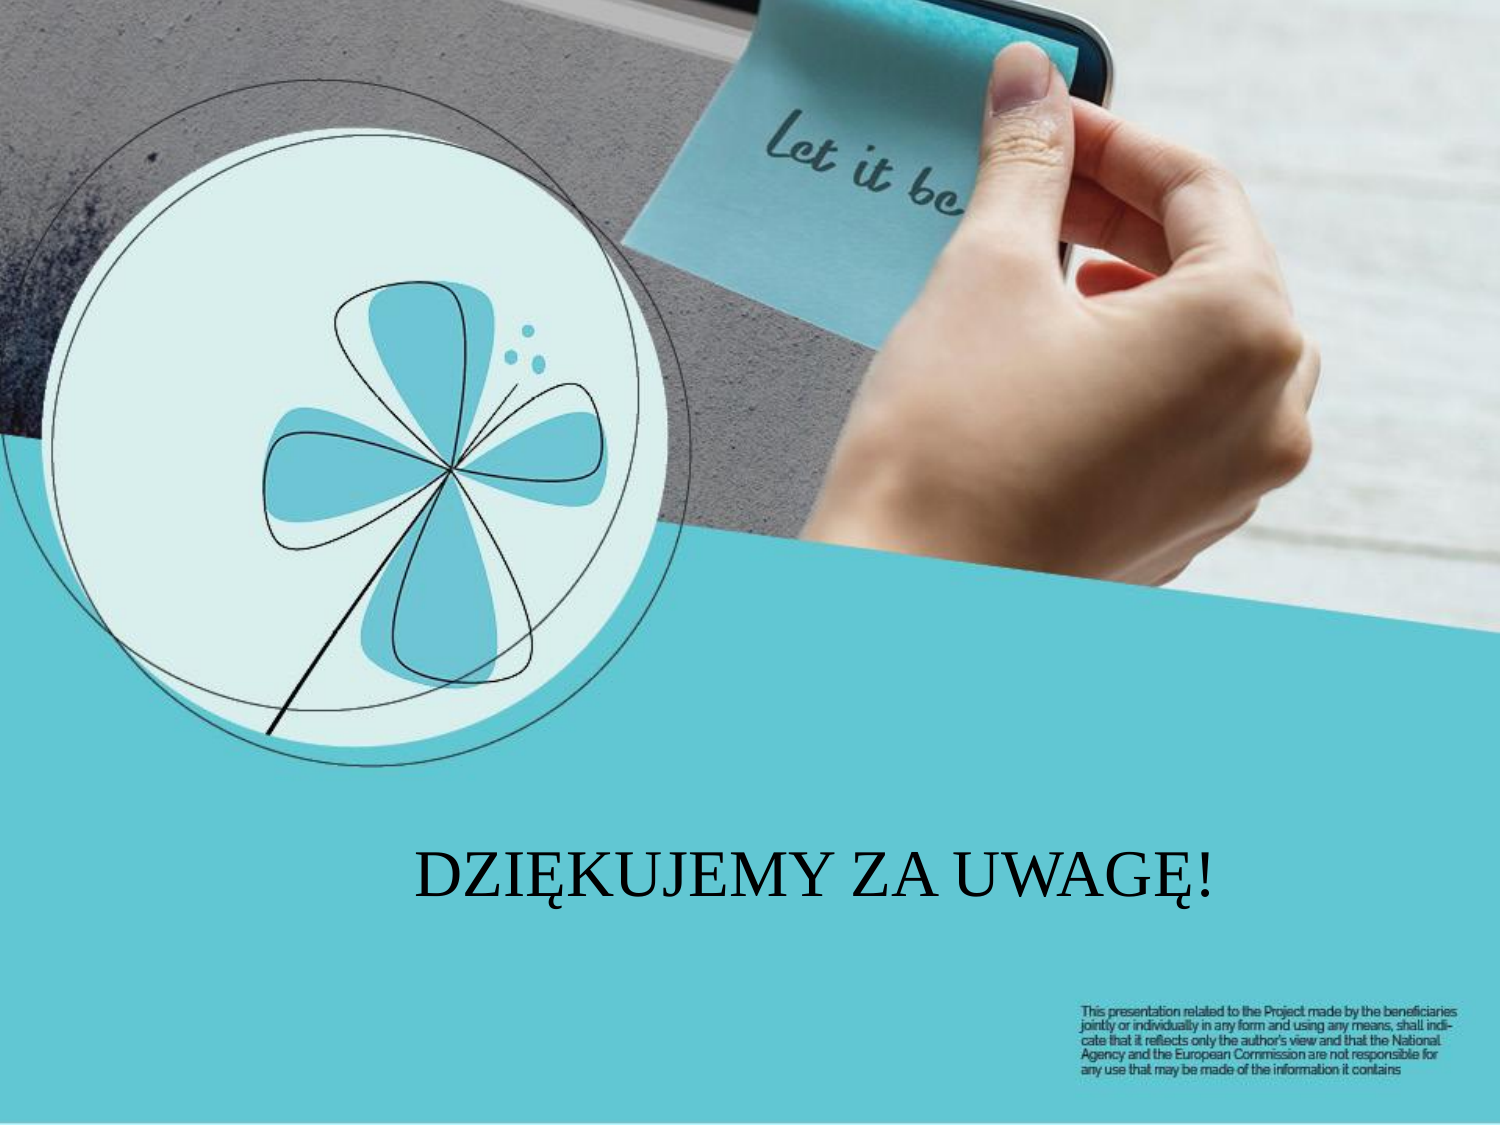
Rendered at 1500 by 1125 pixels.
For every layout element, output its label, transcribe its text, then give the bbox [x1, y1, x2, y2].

text_box DZIĘKUJEMY ZA UWAGĘ! [312, 822, 1319, 918]
picture [0, 0, 1500, 1125]
